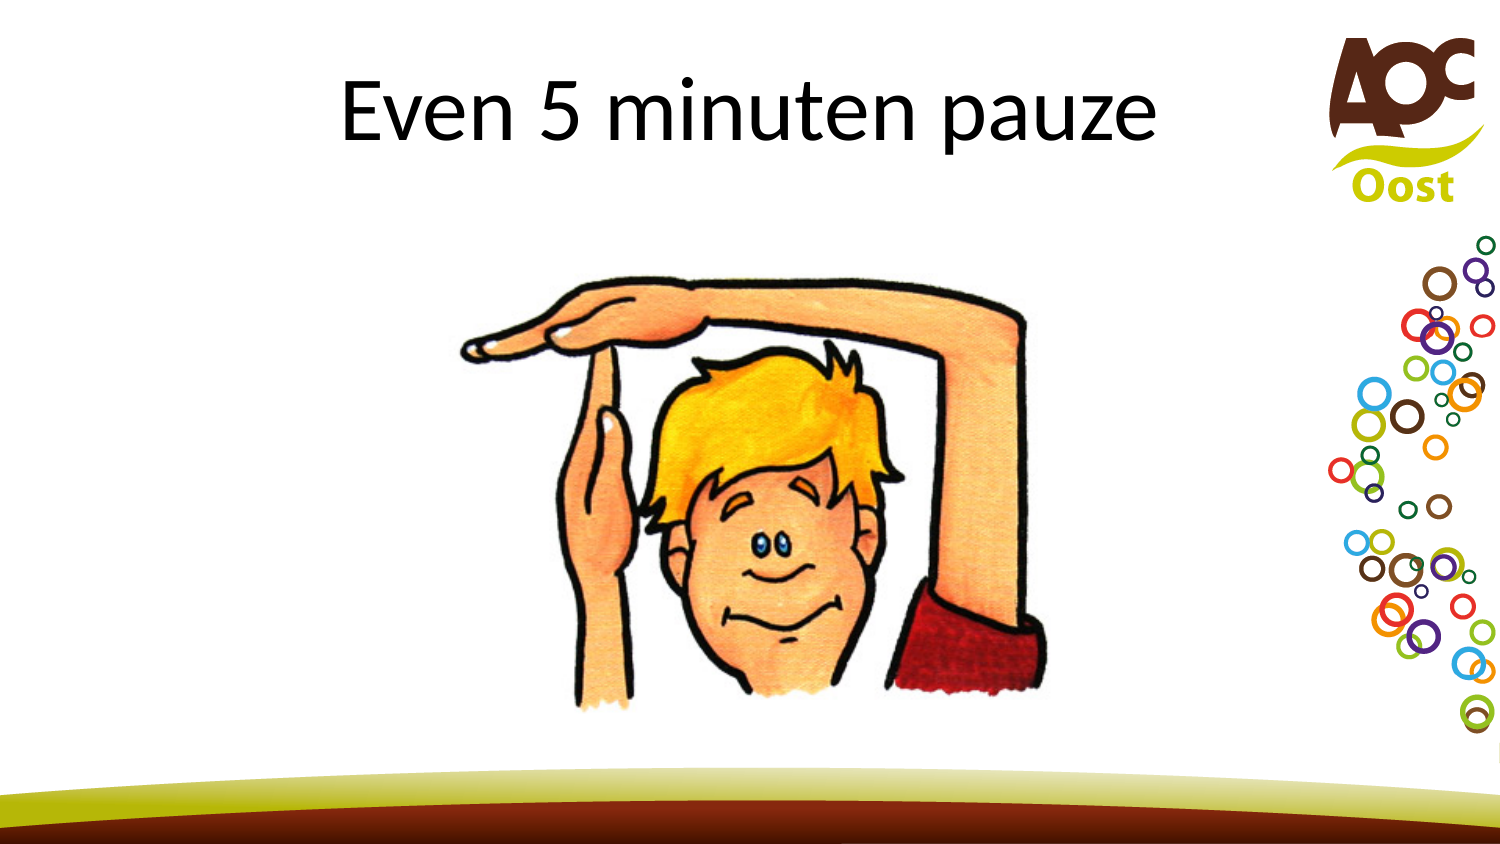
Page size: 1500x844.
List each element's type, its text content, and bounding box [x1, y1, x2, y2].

picture [0, 0, 1500, 844]
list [437, 236, 1063, 714]
title Even 5 minuten pauze [75, 33, 1425, 175]
